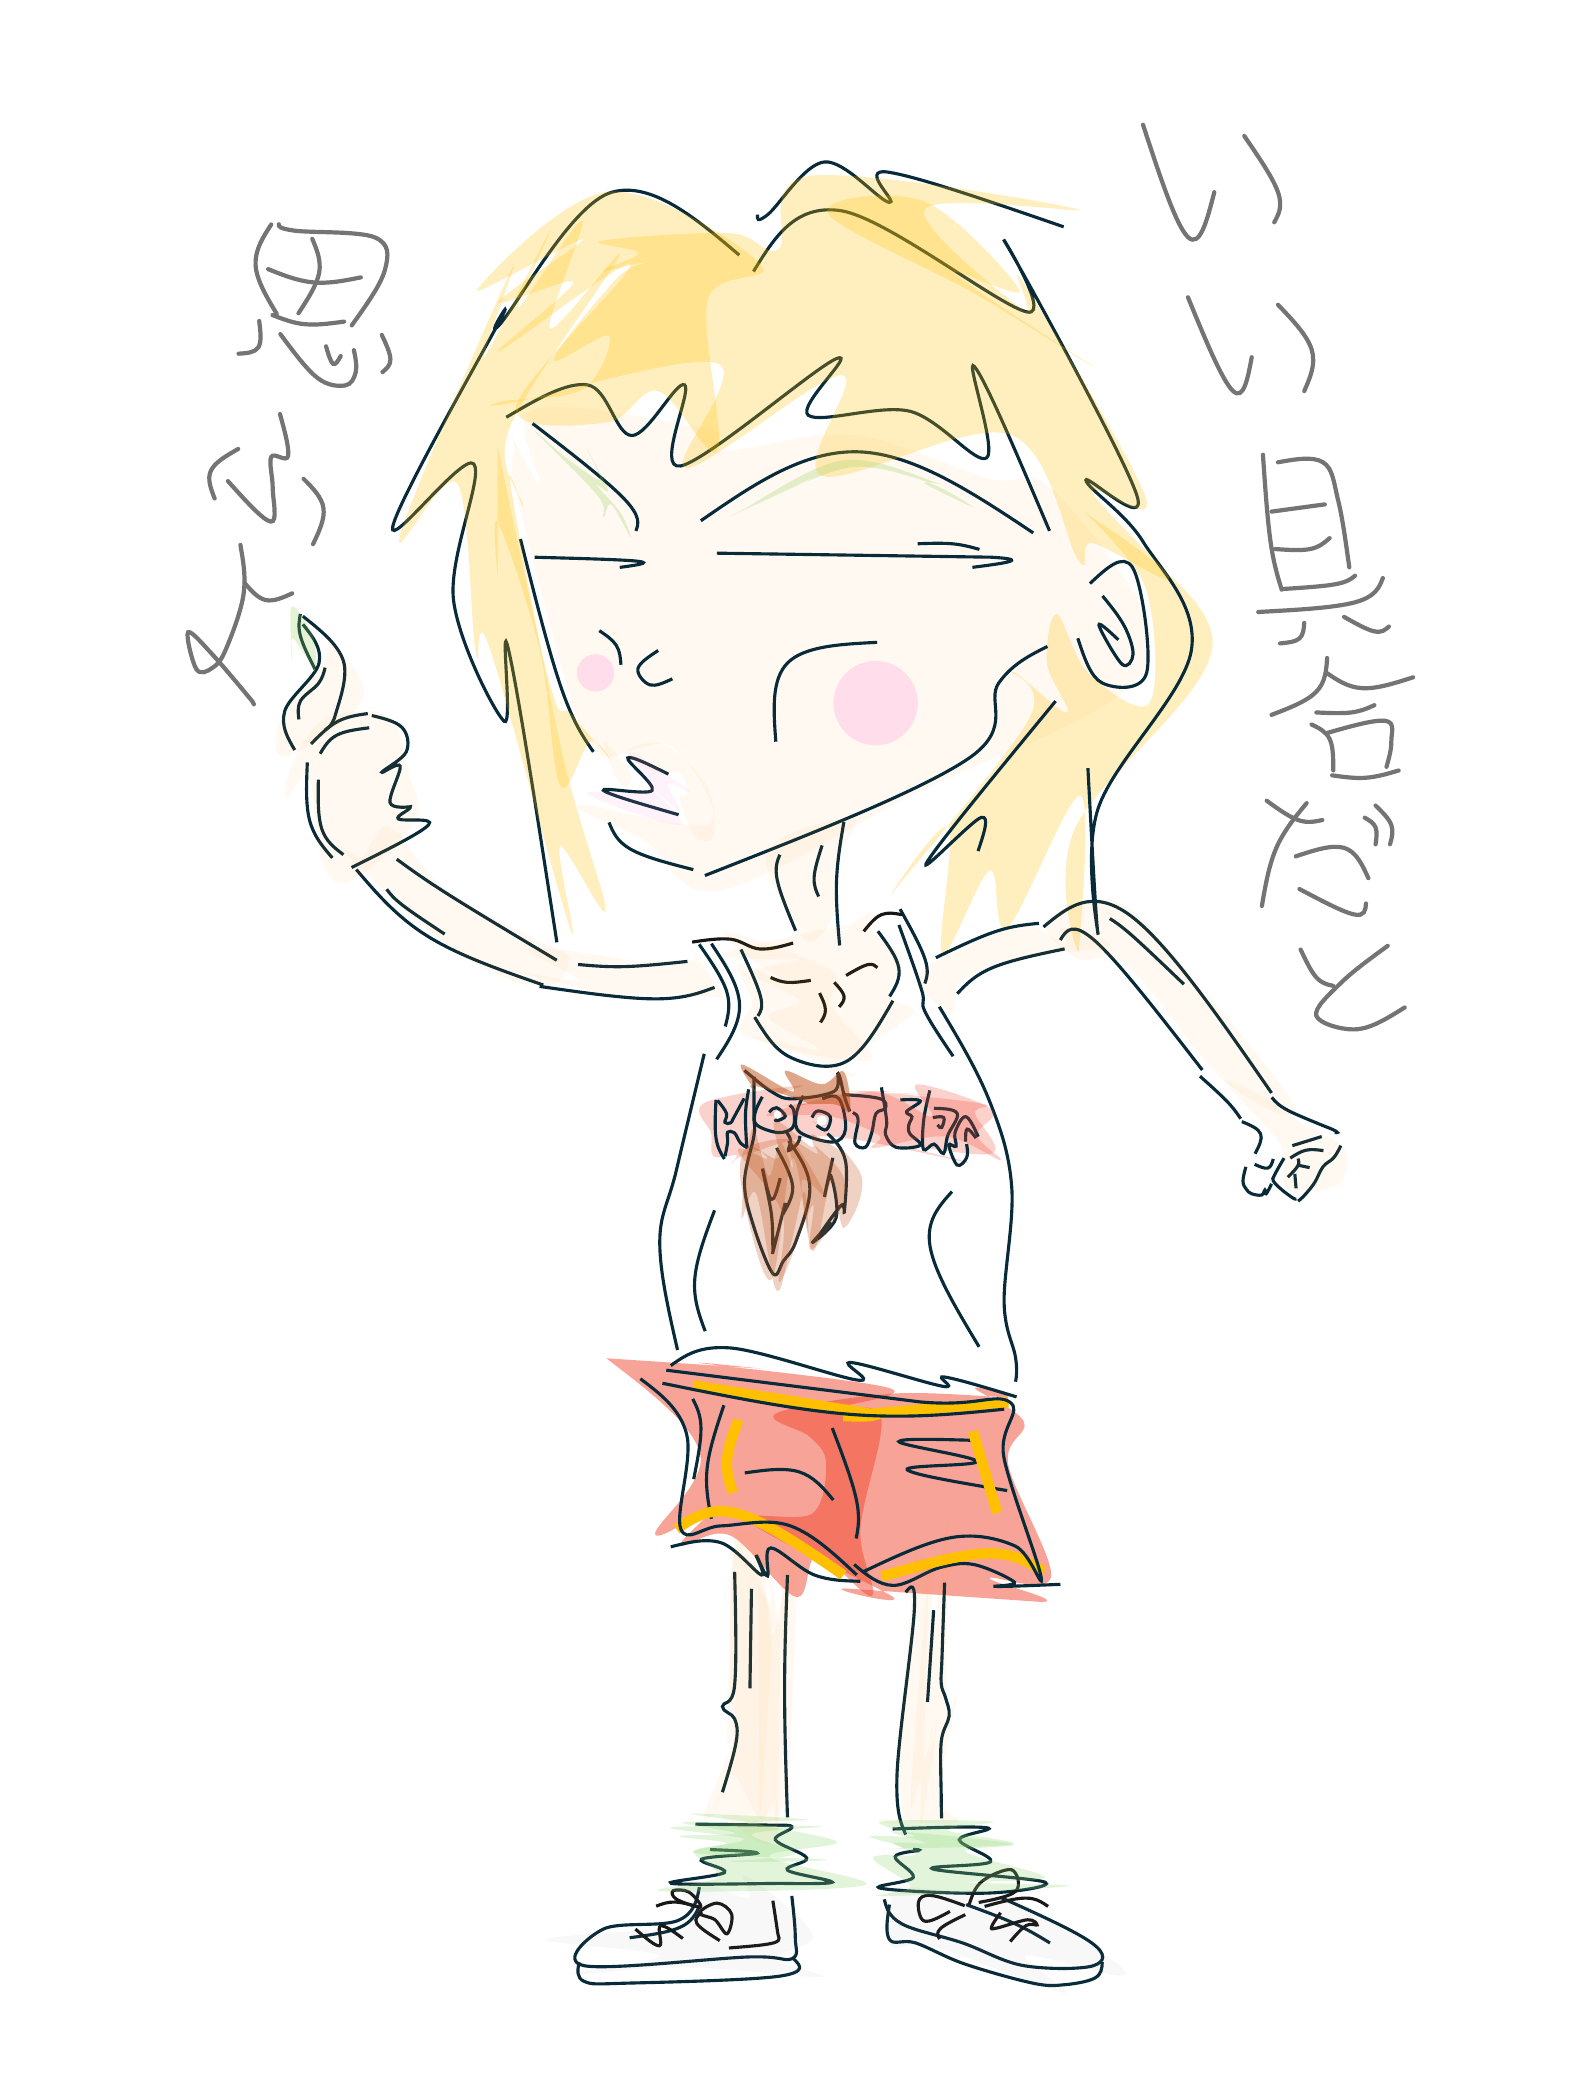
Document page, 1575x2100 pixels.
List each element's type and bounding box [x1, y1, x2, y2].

text_box [194, 124, 1414, 1994]
